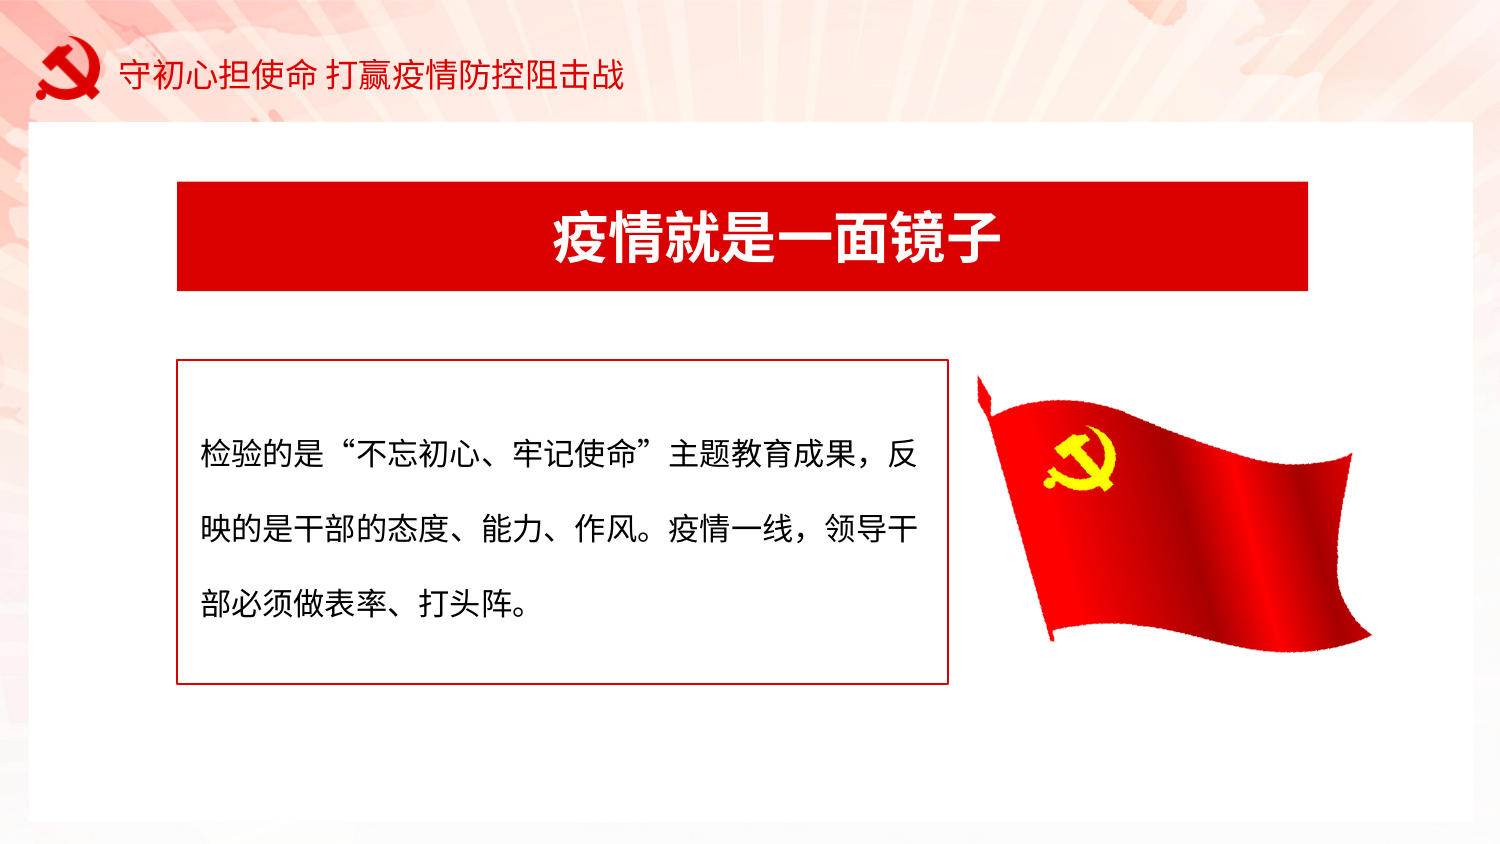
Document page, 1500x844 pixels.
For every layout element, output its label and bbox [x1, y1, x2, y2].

text_box [177, 359, 948, 685]
picture [0, 0, 1500, 844]
text_box [177, 181, 1348, 291]
